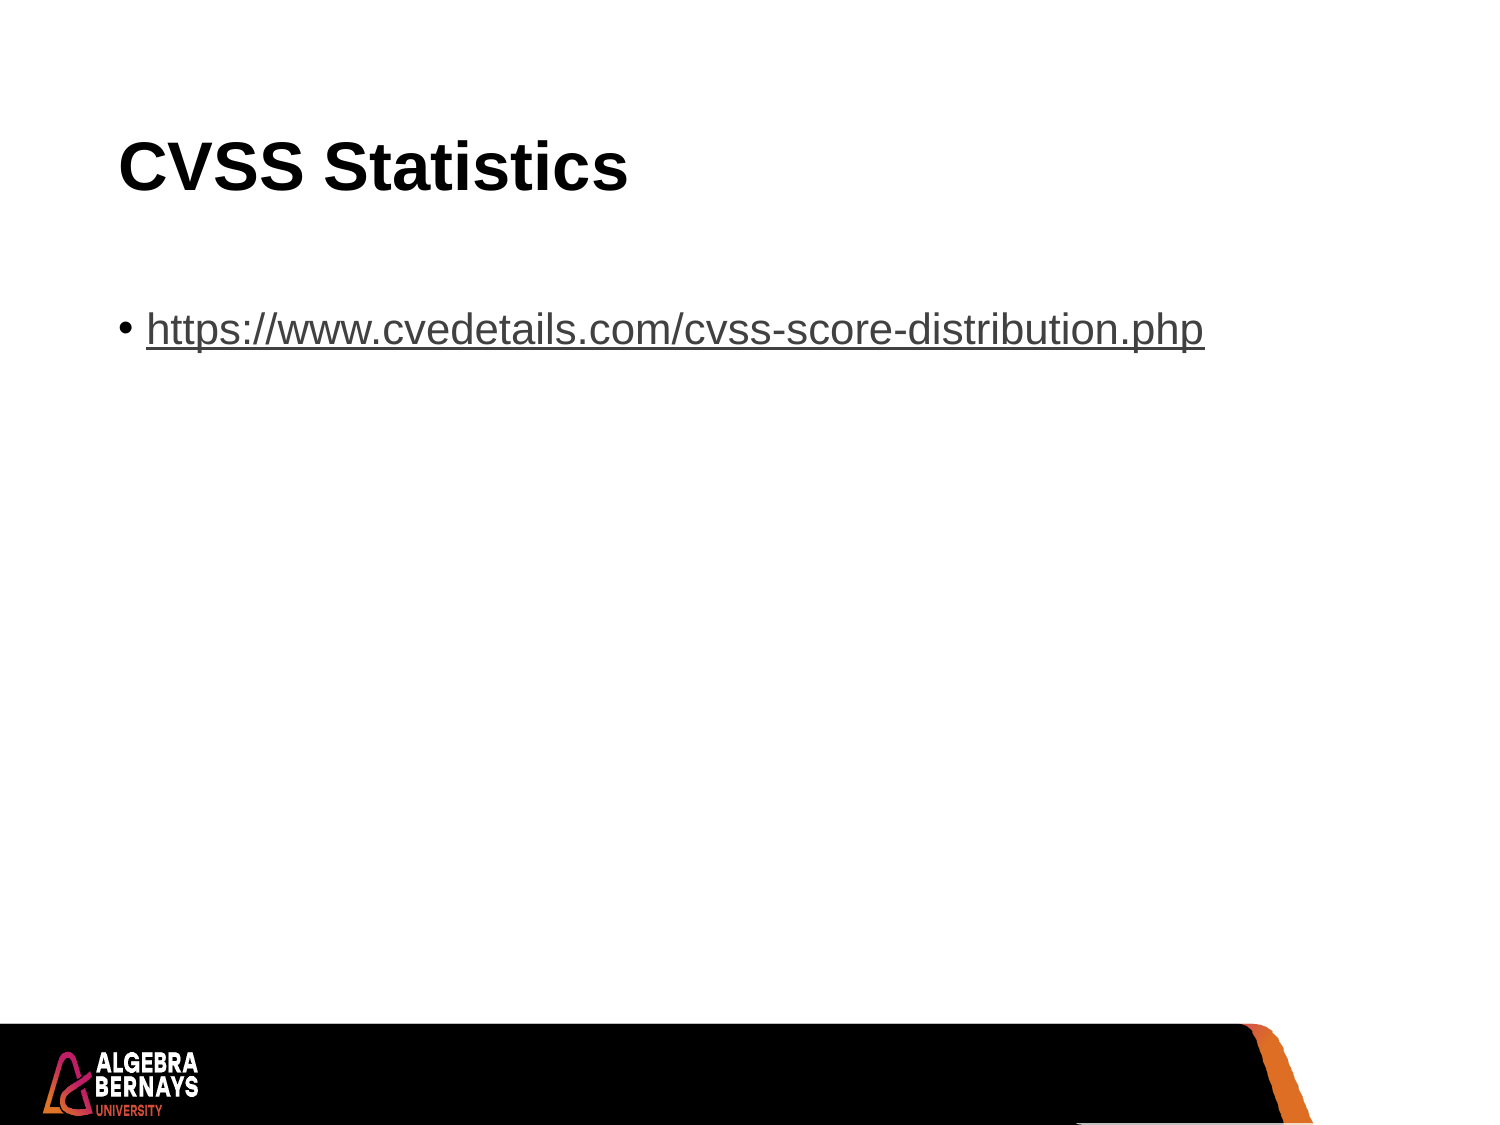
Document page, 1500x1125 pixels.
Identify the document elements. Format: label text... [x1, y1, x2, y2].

picture [0, 1023, 1468, 1125]
title CVSS Statistics [103, 59, 1397, 278]
list https://www.cvedetails.com/cvss-score-distribution.php [103, 299, 1397, 1014]
